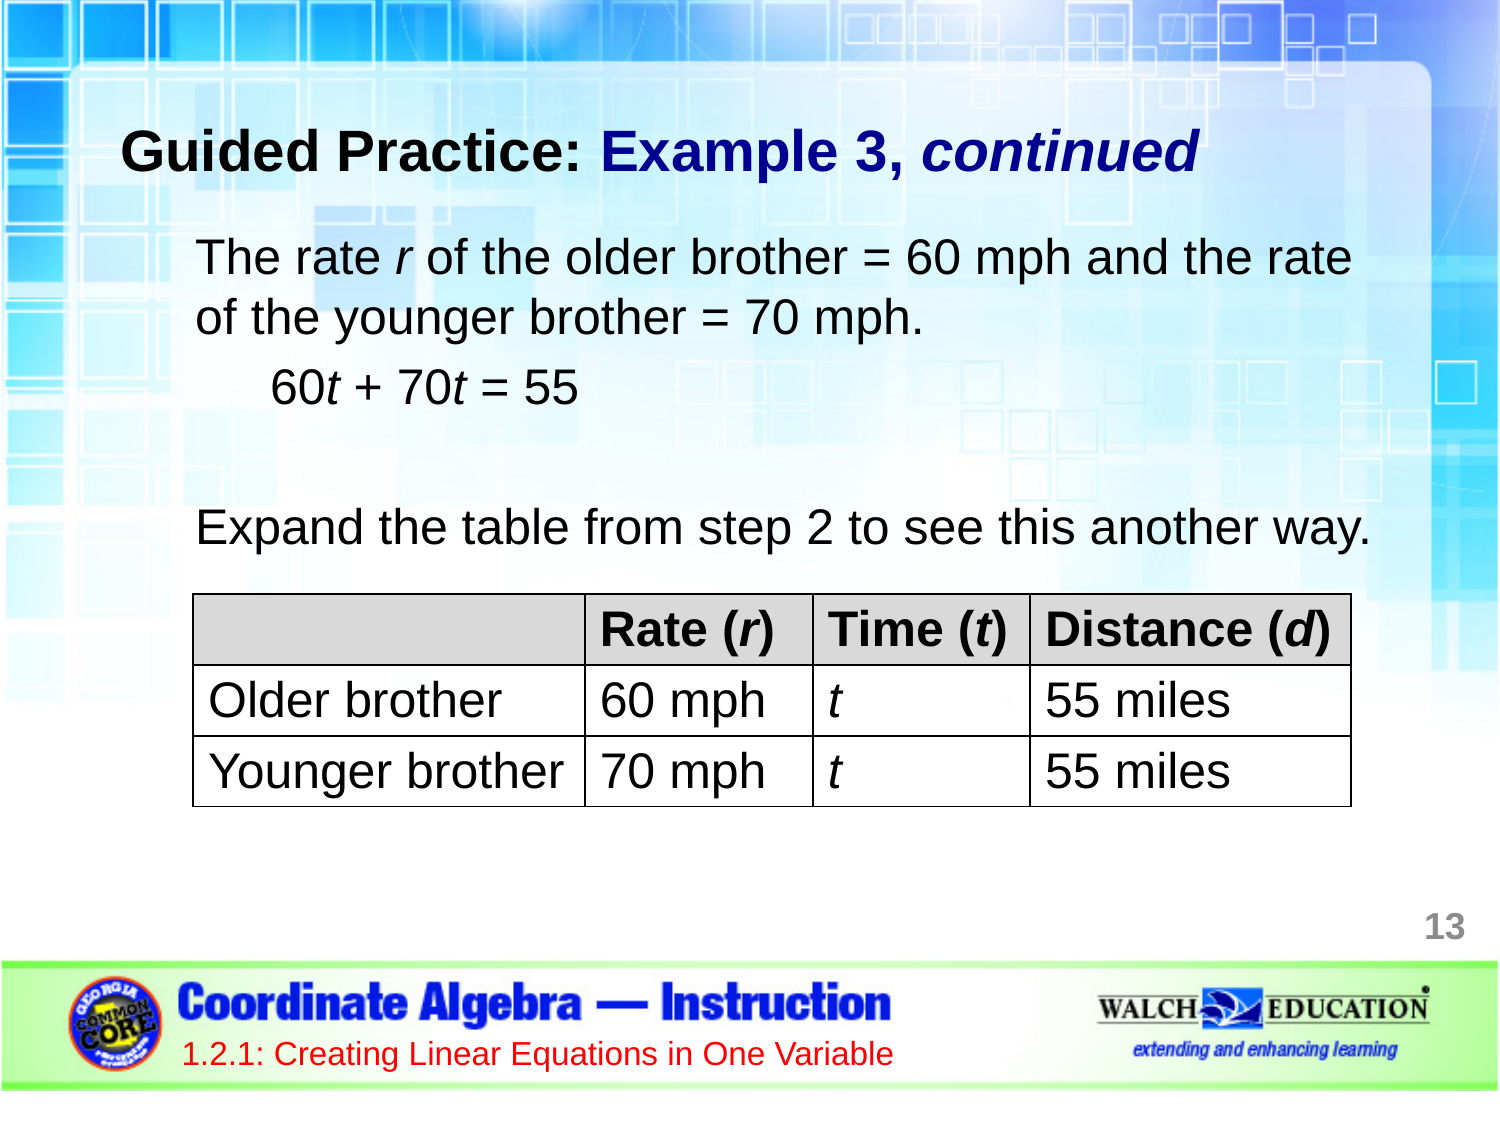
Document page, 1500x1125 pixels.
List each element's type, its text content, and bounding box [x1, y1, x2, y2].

subtitle Guided Practice: Example 3, continued The rate r of the older brother = 60 mph and the rate of the younger brother = 70 mph. 60t + 70t = 55 Expand the table from step 2 to see this another way. [105, 105, 1394, 925]
slide_number 13 [1361, 901, 1481, 949]
table_cell 55 miles [1031, 666, 1350, 735]
picture [1, 0, 1500, 1091]
table_cell t [814, 666, 1029, 735]
table_header Time (t) [814, 595, 1029, 664]
list 1.2.1: Creating Linear Equations in One Variable [166, 1024, 1074, 1069]
table_header [194, 595, 584, 664]
table_cell t [814, 737, 1029, 806]
table_cell 55 miles [1031, 737, 1350, 806]
table_cell 60 mph [586, 666, 812, 735]
table_cell 70 mph [586, 737, 812, 806]
table_cell Older brother [194, 666, 584, 735]
table_header Rate (r) [586, 595, 812, 664]
table_header Distance (d) [1031, 595, 1350, 664]
table_cell Younger brother [194, 737, 584, 806]
